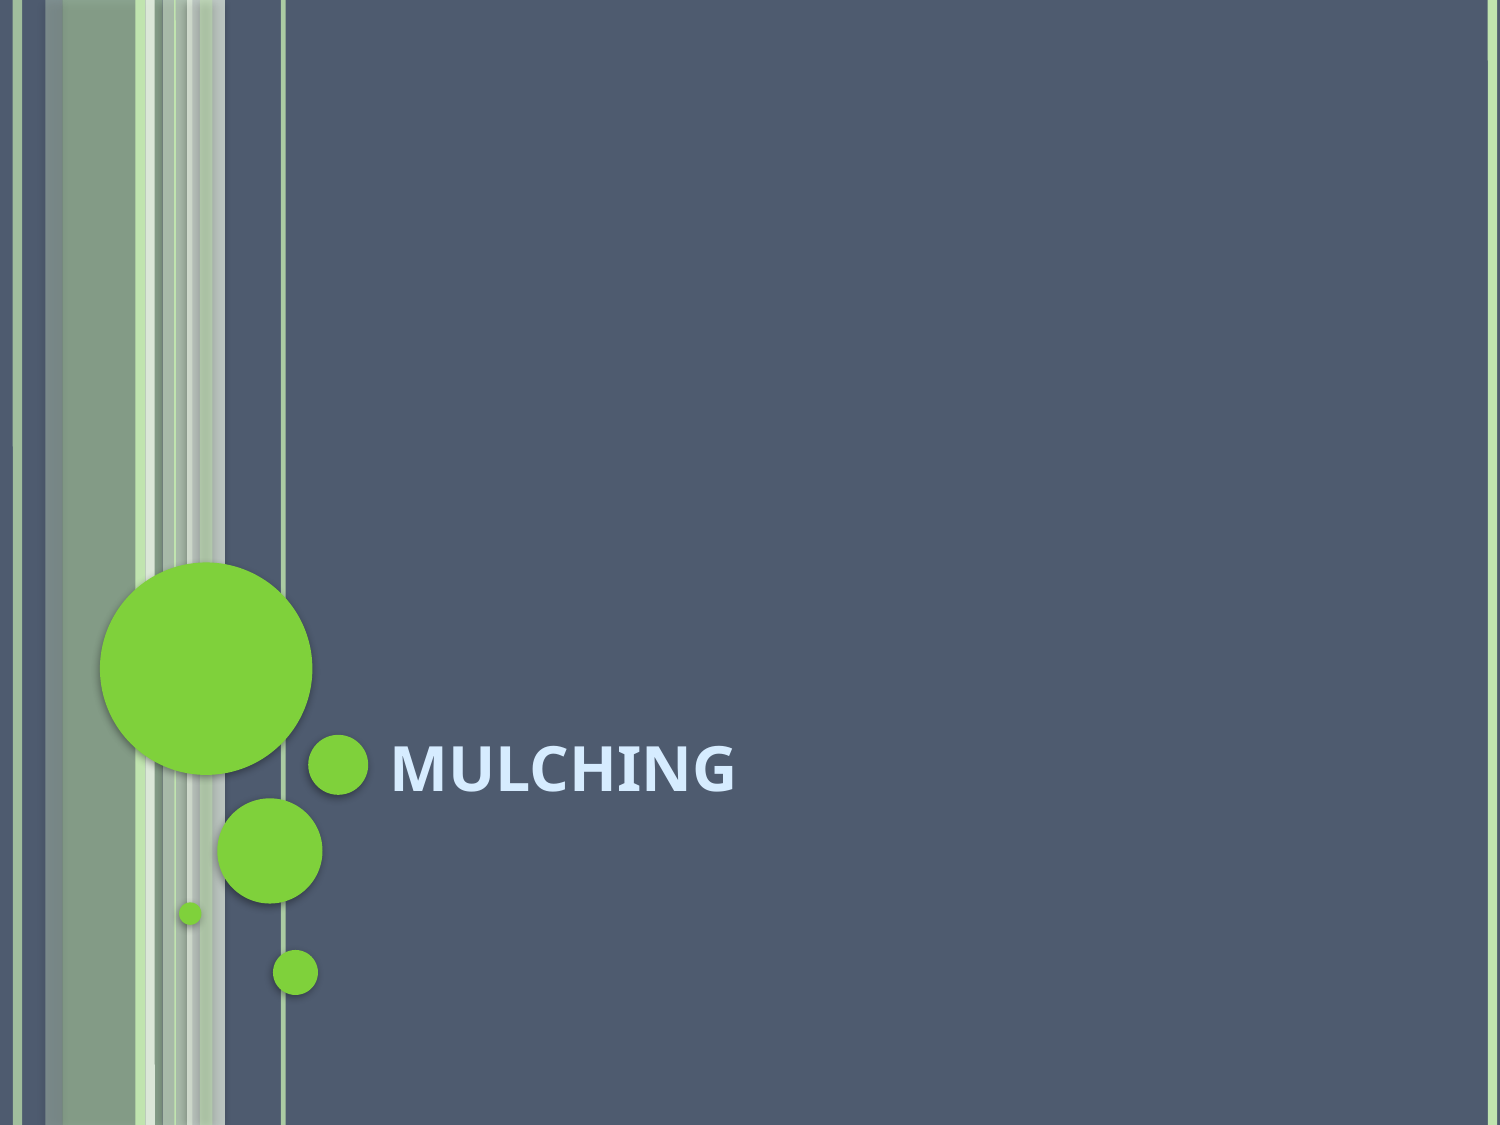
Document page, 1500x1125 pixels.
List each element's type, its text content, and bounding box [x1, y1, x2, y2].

title Mulching [375, 474, 1388, 812]
